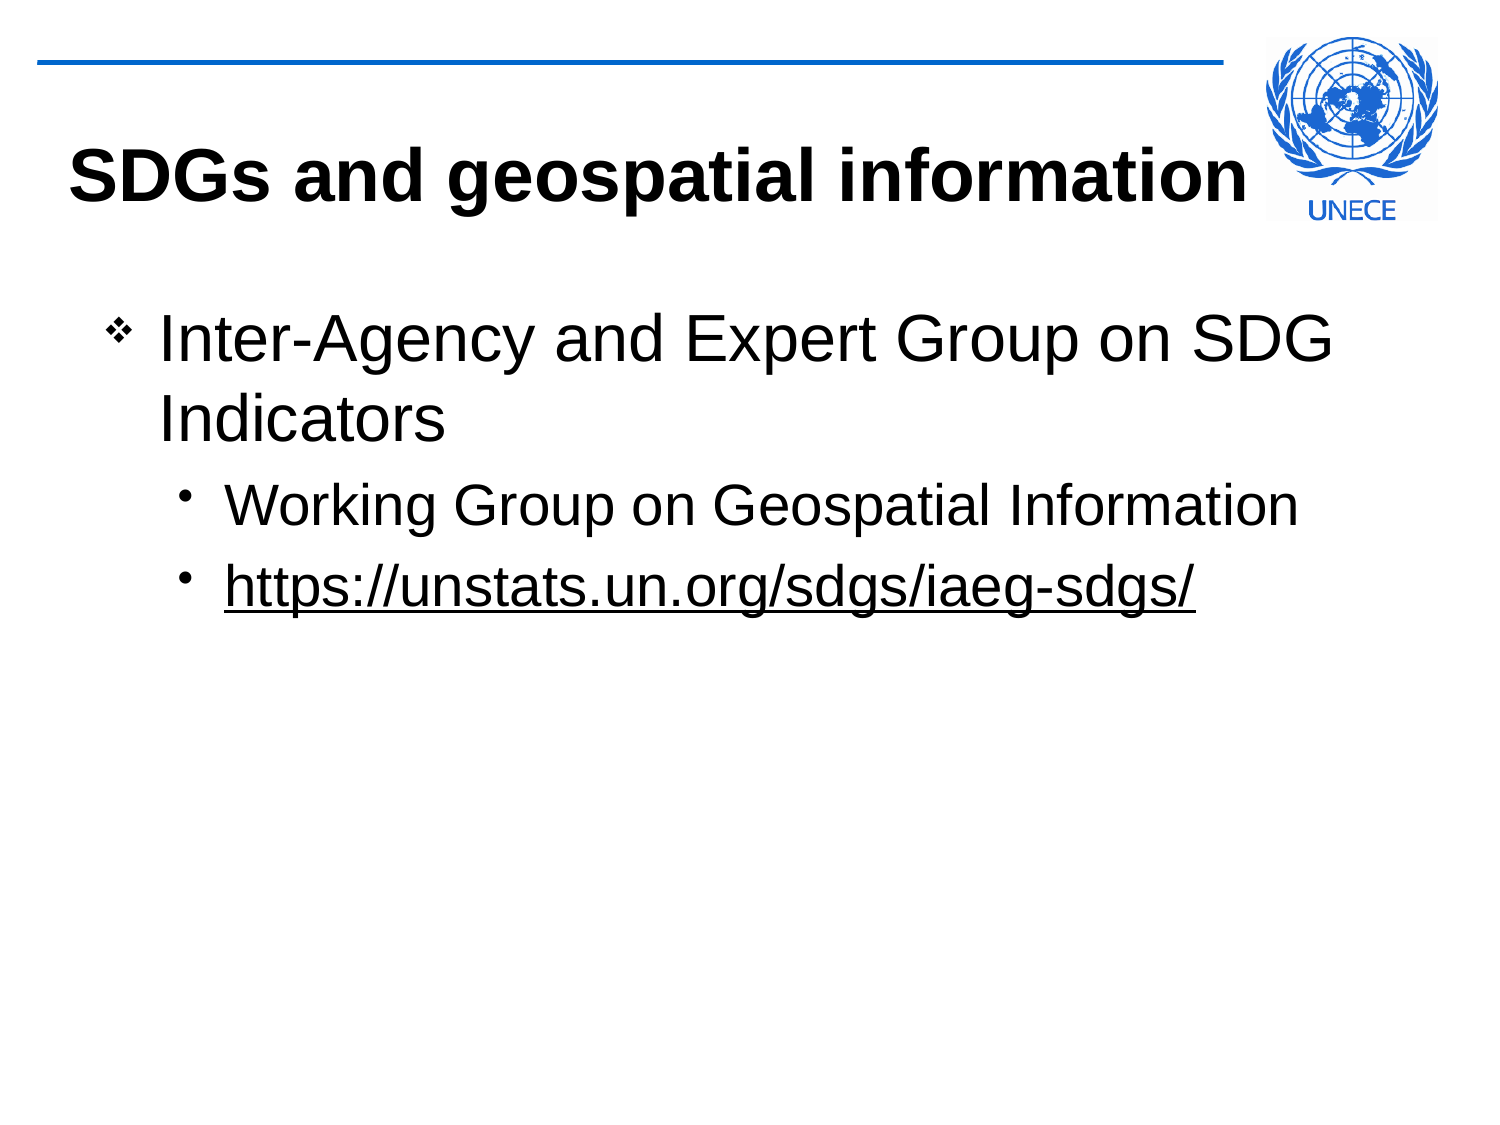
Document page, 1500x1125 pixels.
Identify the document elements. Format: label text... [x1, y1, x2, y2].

list Inter-Agency and Expert Group on SDG Indicators Working Group on Geospatial Information https://unstats.un.org/sdgs/iaeg-sdgs/ [87, 287, 1388, 1000]
title SDGs and geospatial information [53, 90, 1284, 253]
picture [1266, 37, 1438, 221]
